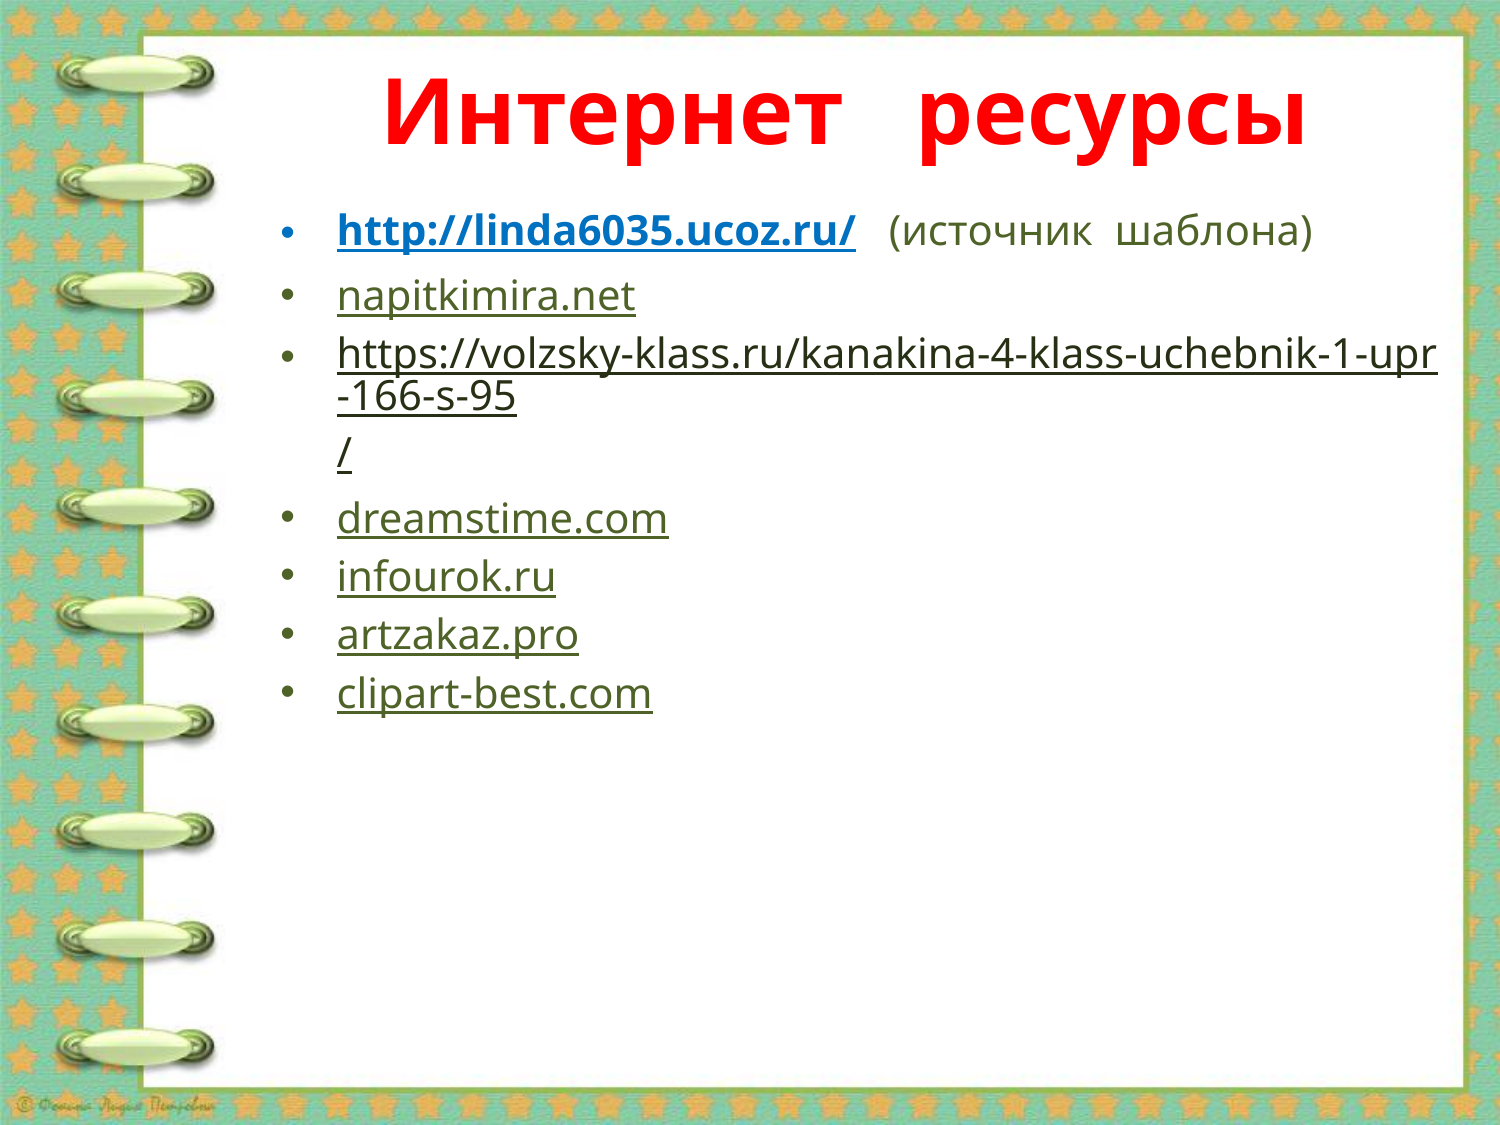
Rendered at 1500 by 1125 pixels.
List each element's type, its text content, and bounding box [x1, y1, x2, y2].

list http://linda6035.ucoz.ru/ (источник шаблона) napitkimira.net https://volzsky-klass.ru/kanakina-4-klass-uchebnik-1-upr-166-s-95/ dreamstime.com infourok.ru artzakaz.pro clipart-best.com [265, 196, 1459, 1005]
title Интернет ресурсы [265, 45, 1425, 149]
picture [0, 0, 1500, 1125]
